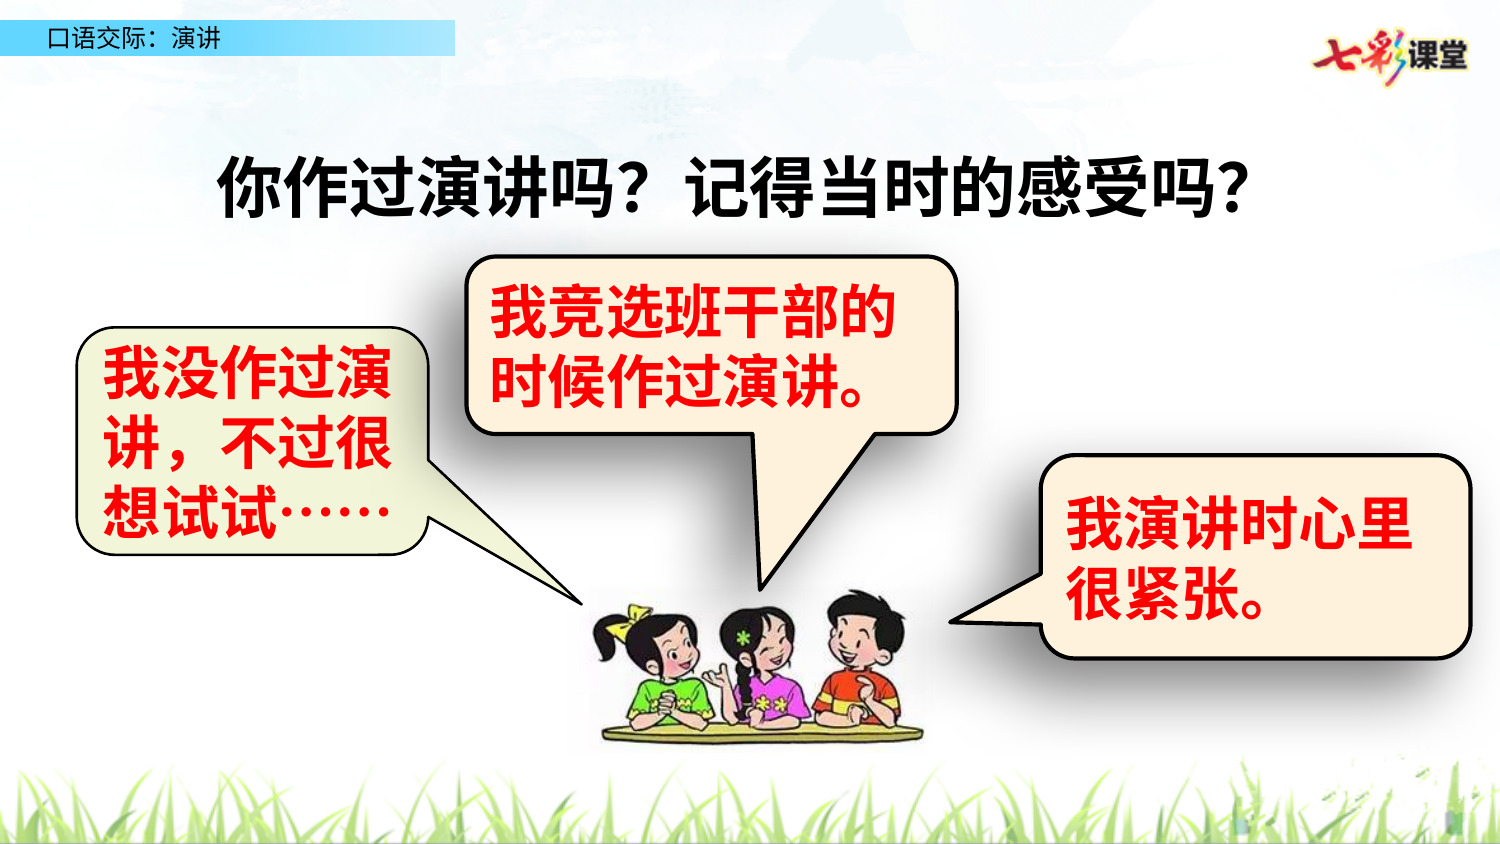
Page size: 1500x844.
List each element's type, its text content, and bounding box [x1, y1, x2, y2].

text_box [28, 345, 489, 602]
text_box 我没作过演讲，不过很想试试…… [74, 325, 562, 596]
picture [0, 0, 1500, 844]
text_box [38, 359, 456, 592]
text_box 我演讲时心里很紧张。 [948, 453, 1473, 661]
text_box 我竞选班干部的时候作过演讲。 [464, 254, 959, 562]
text_box 你作过演讲吗？记得当时的感受吗？ [147, 138, 1353, 234]
